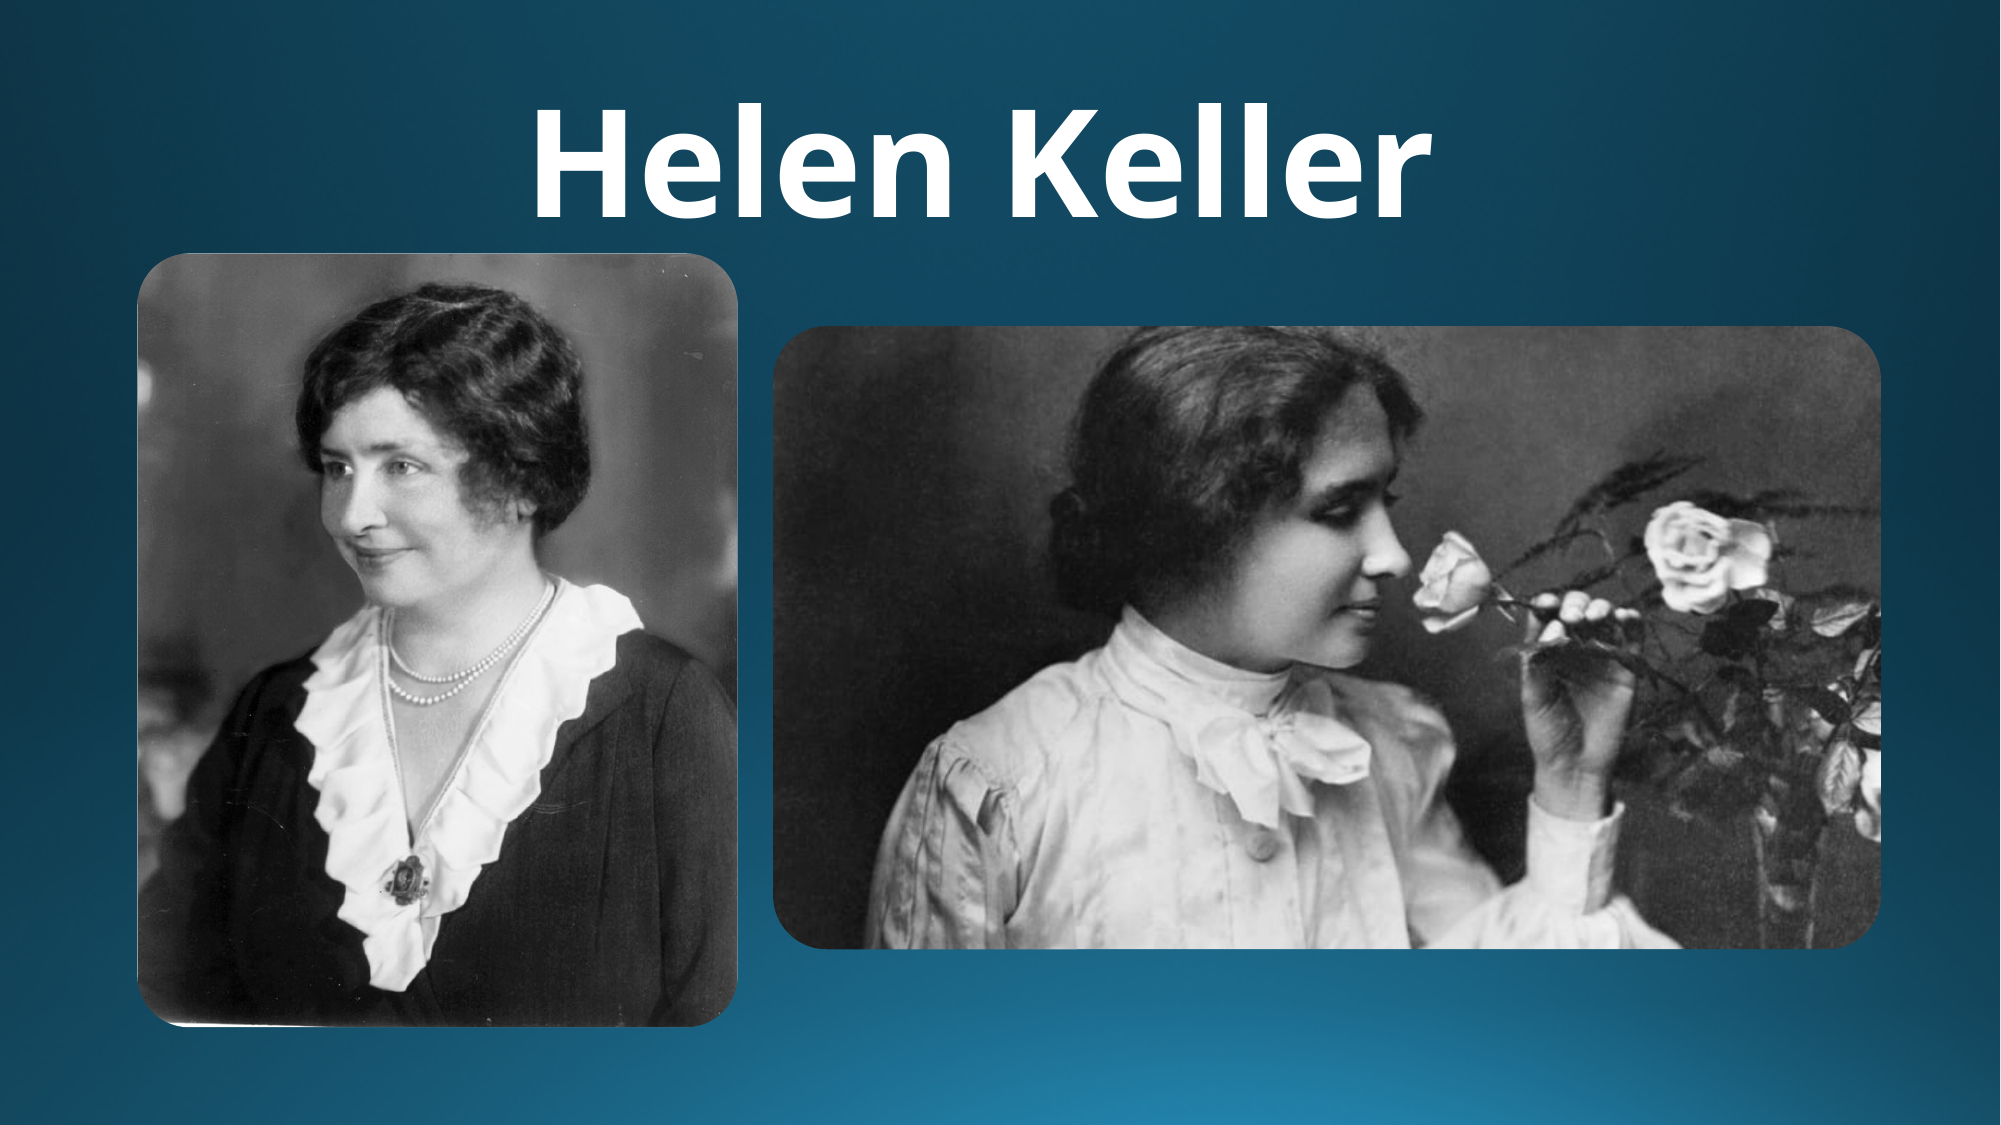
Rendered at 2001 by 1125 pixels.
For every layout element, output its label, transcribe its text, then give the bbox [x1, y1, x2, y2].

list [137, 253, 738, 1028]
title Helen Keller [137, 59, 1863, 278]
picture [0, 0, 2001, 1125]
